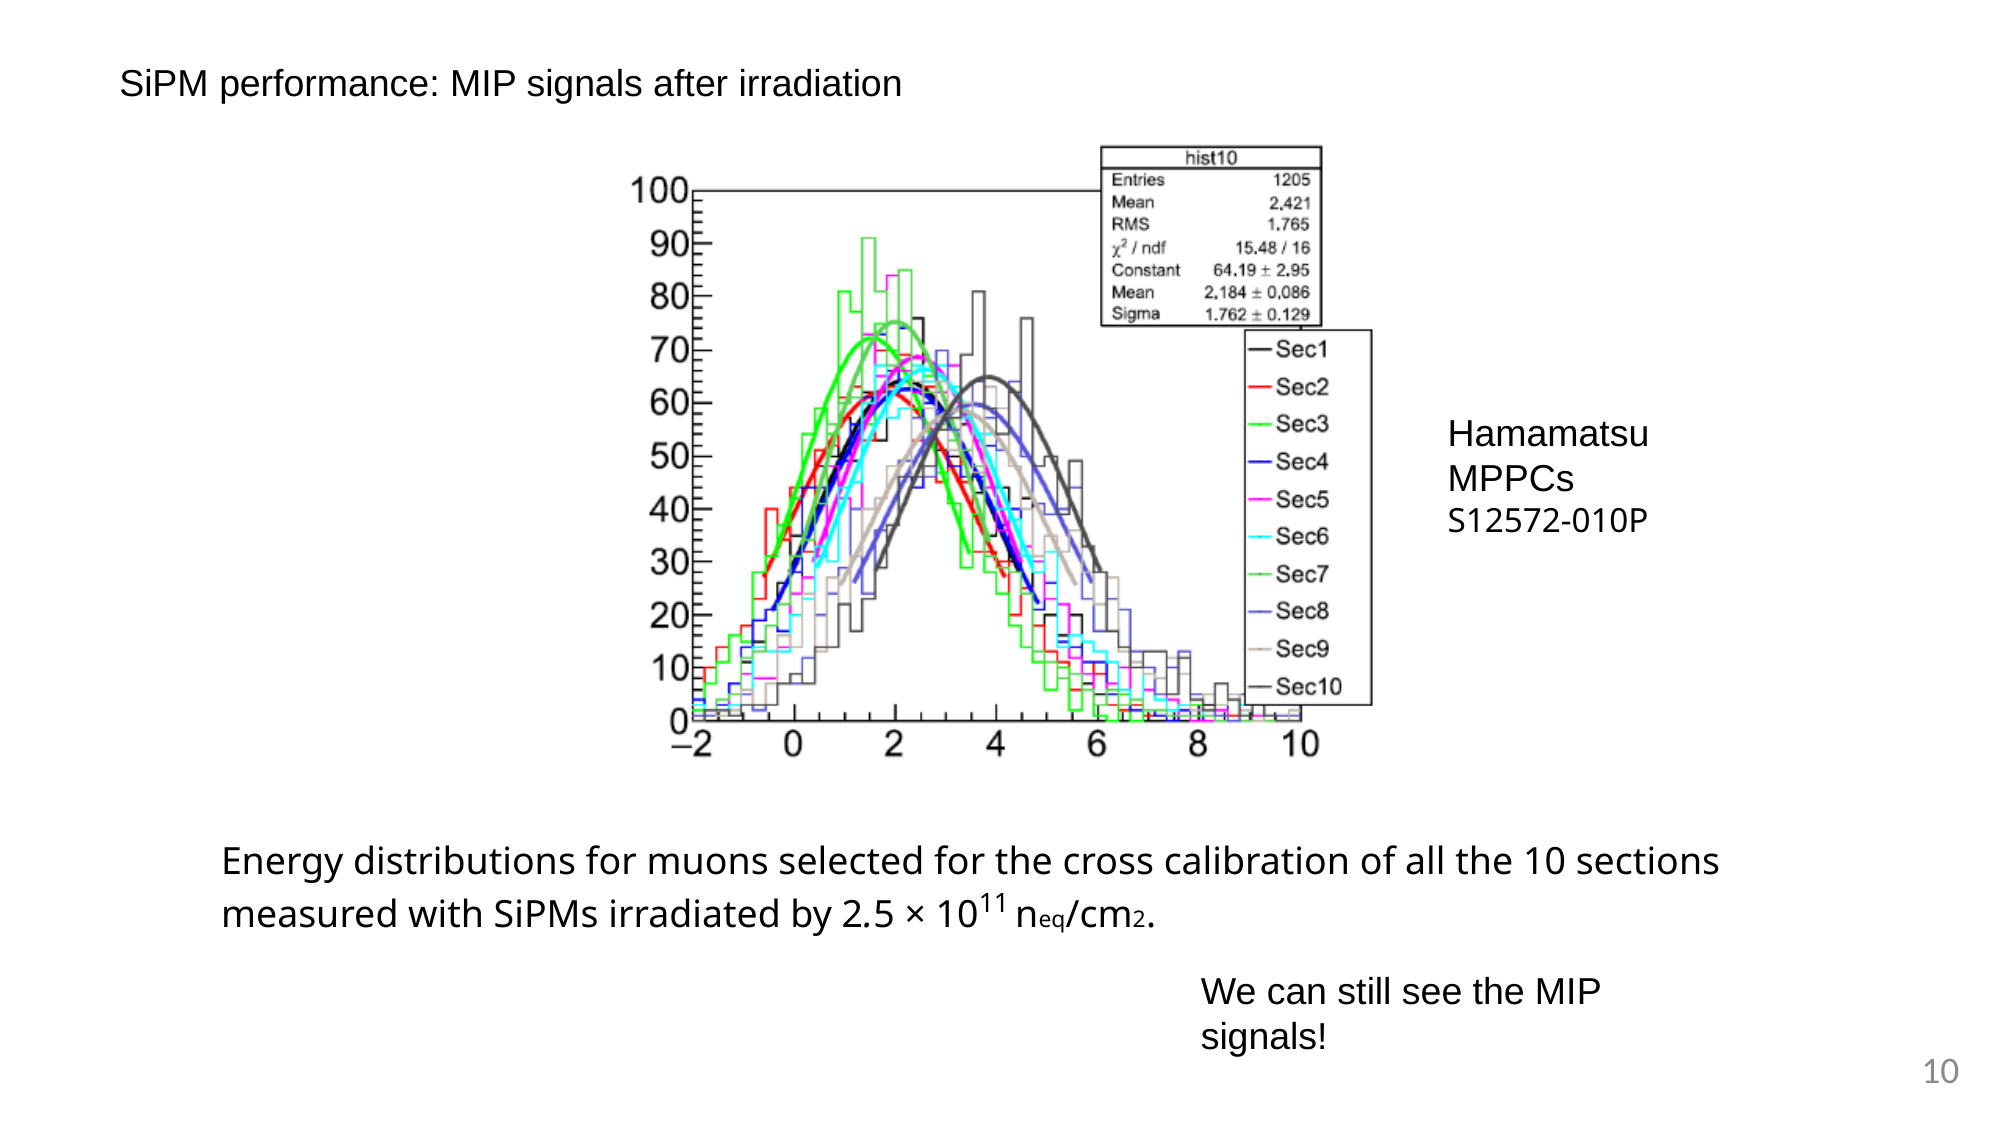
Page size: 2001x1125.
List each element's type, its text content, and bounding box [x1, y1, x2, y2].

text_box <номер> [1524, 1038, 1975, 1099]
text_box SiPM performance: MIP signals after irradiation [104, 51, 956, 108]
text_box Energy distributions for muons selected for the cross calibration of all the 10 sections measured with SiPMs irradiated by 2.5 × 1011 neq/cm2. [206, 829, 1858, 941]
text_box Hamamatsu MPPCs S12572-010P [1433, 401, 1802, 497]
picture [603, 113, 1390, 792]
text_box We can still see the MIP signals! [1186, 959, 1754, 1016]
